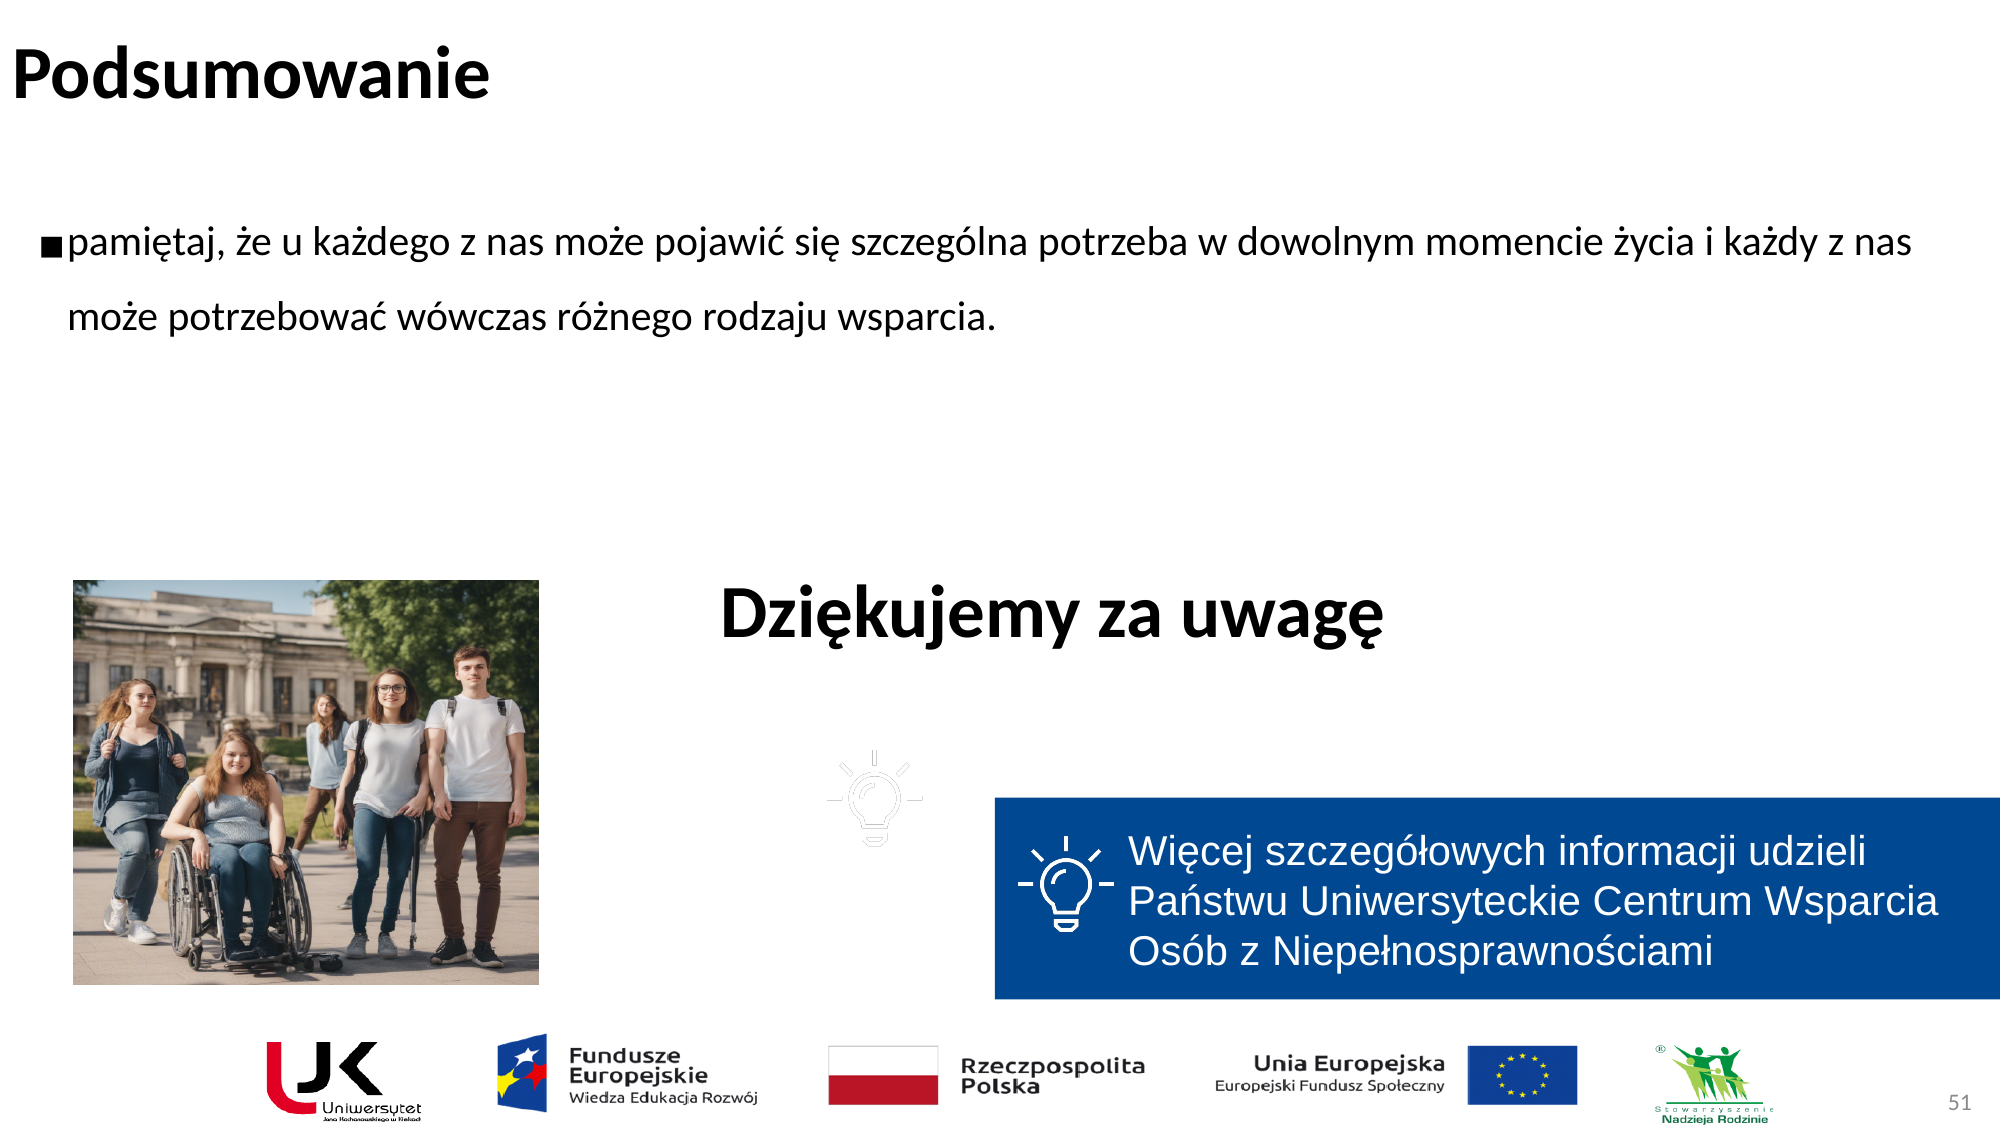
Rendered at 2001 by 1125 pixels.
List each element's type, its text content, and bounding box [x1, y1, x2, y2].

picture [73, 580, 539, 985]
text_box Więcej szczegółowych informacji udzieli Państwu Uniwersyteckie Centrum Wsparcia Osób z Niepełnosprawnościami [994, 797, 2000, 1000]
text_box pamiętaj, że u każdego z nas może pojawić się szczególna potrzeba w dowolnym momencie życia i każdy z nas może potrzebować wówczas różnego rodzaju wsparcia. [0, 140, 1996, 476]
text_box 51 [1933, 1079, 2000, 1115]
picture [266, 1042, 421, 1122]
picture [1002, 820, 1130, 948]
picture [1655, 1044, 1774, 1125]
title Podsumowanie [0, 7, 1489, 121]
picture [811, 734, 938, 862]
text_box Dziękujemy za uwagę [708, 501, 1545, 660]
picture [463, 1004, 1613, 1125]
